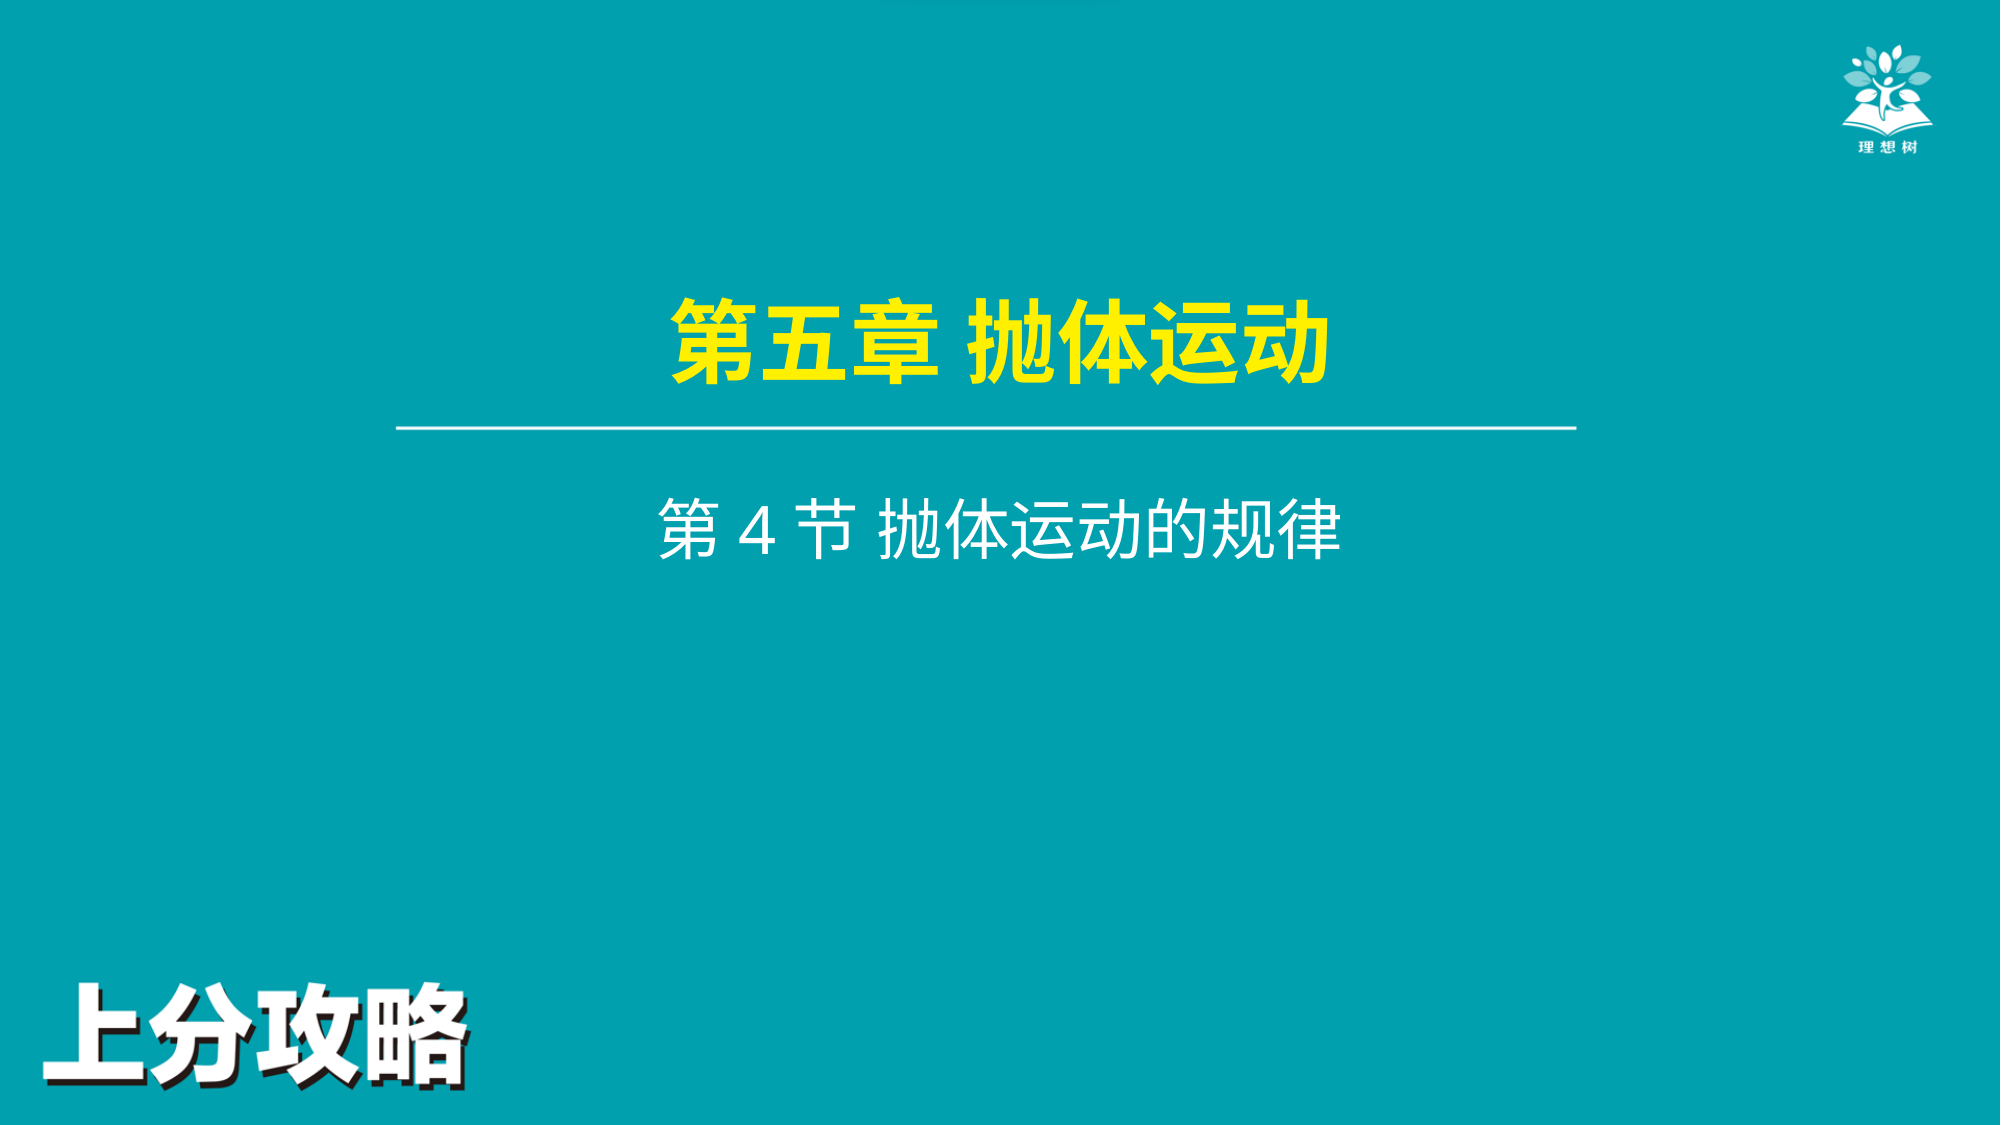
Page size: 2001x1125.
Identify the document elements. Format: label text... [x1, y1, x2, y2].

picture [0, 579, 2000, 1125]
text_box 第五章 抛体运动 [0, 265, 2000, 413]
picture [0, 0, 2000, 265]
picture [0, 413, 2000, 472]
text_box 第4节 抛体运动的规律 [0, 472, 2000, 579]
